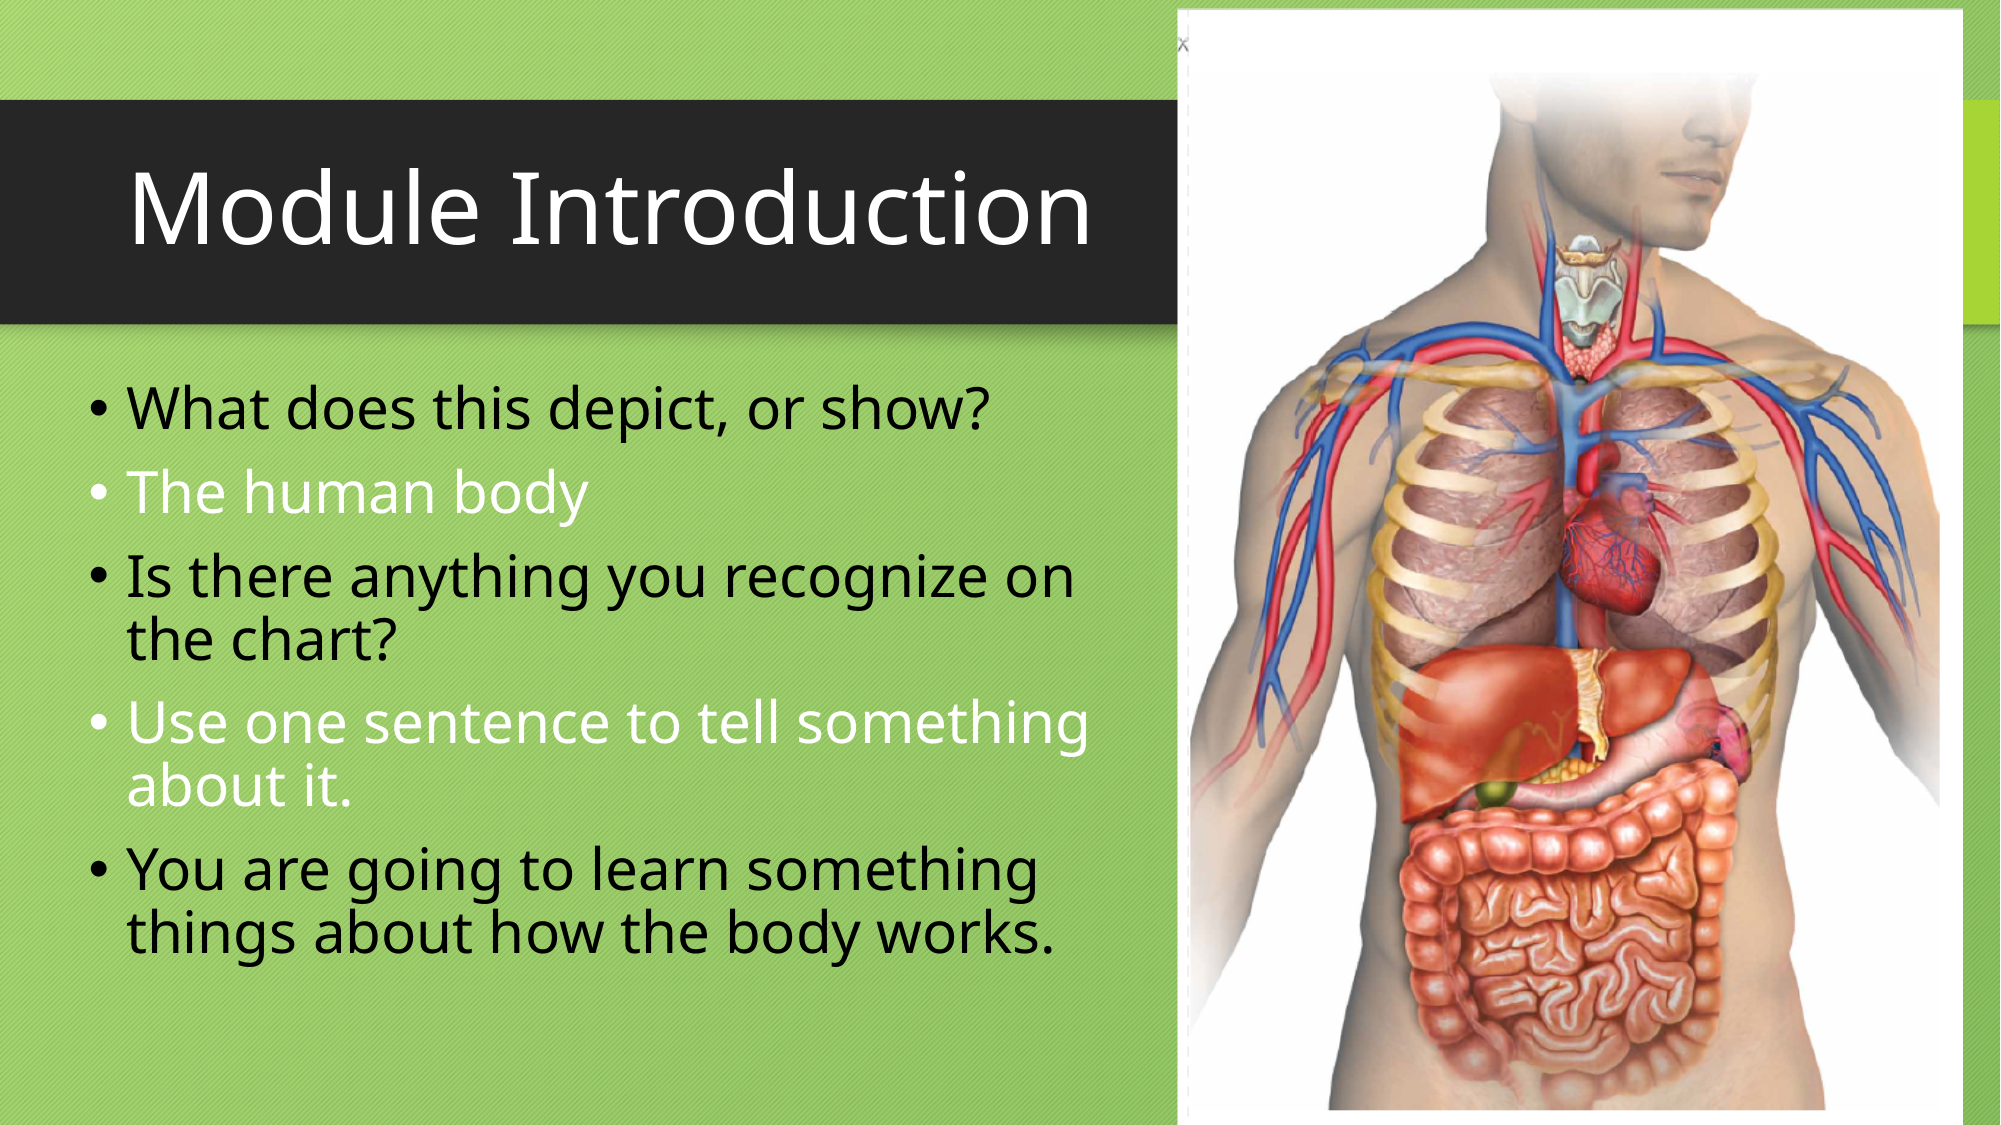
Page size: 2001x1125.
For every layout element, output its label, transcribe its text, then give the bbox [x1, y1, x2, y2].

list What does this depict, or show? The human body Is there anything you recognize on the chart? Use one sentence to tell something about it. You are going to learn something things about how the body works. [73, 372, 1143, 1053]
picture [0, 10, 2000, 1125]
title Module Introduction [111, 123, 1177, 301]
